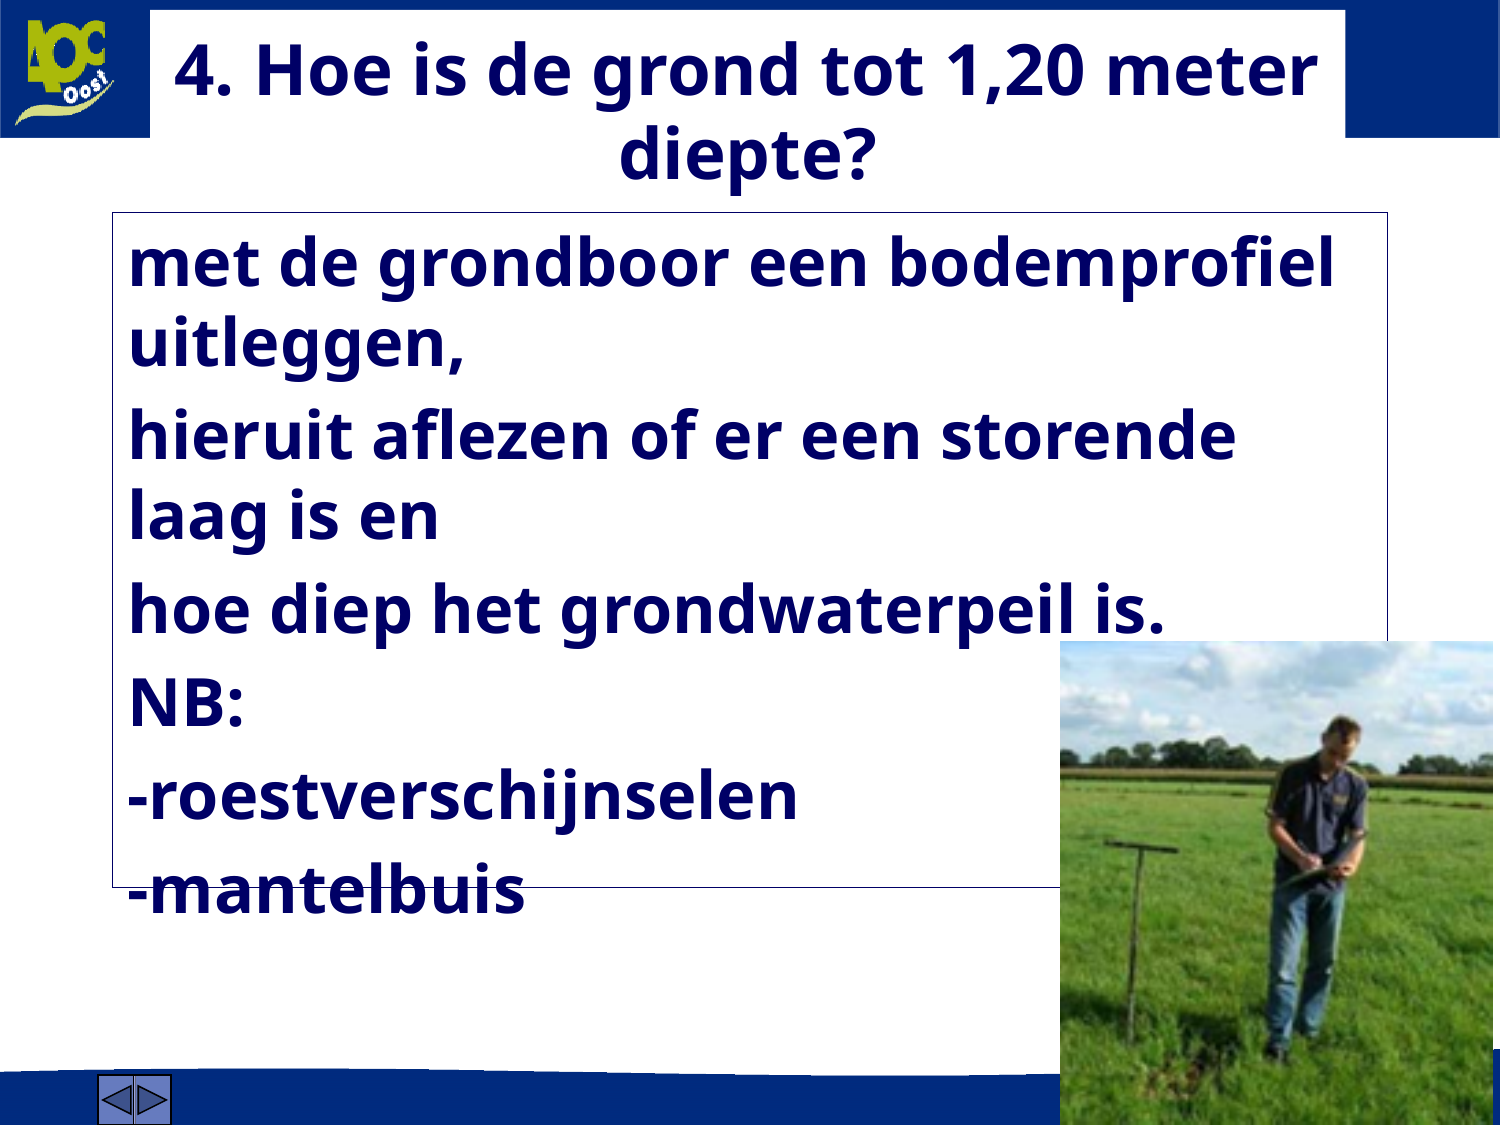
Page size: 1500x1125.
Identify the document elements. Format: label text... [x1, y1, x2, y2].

picture [0, 0, 1500, 138]
title 4. Hoe is de grond tot 1,20 meter diepte? [150, 9, 1346, 209]
picture [0, 641, 1500, 1125]
list met de grondboor een bodemprofiel uitleggen, hieruit aflezen of er een storende laag is en hoe diep het grondwaterpeil is. NB: -roestverschijnselen -mantelbuis [112, 212, 1388, 888]
